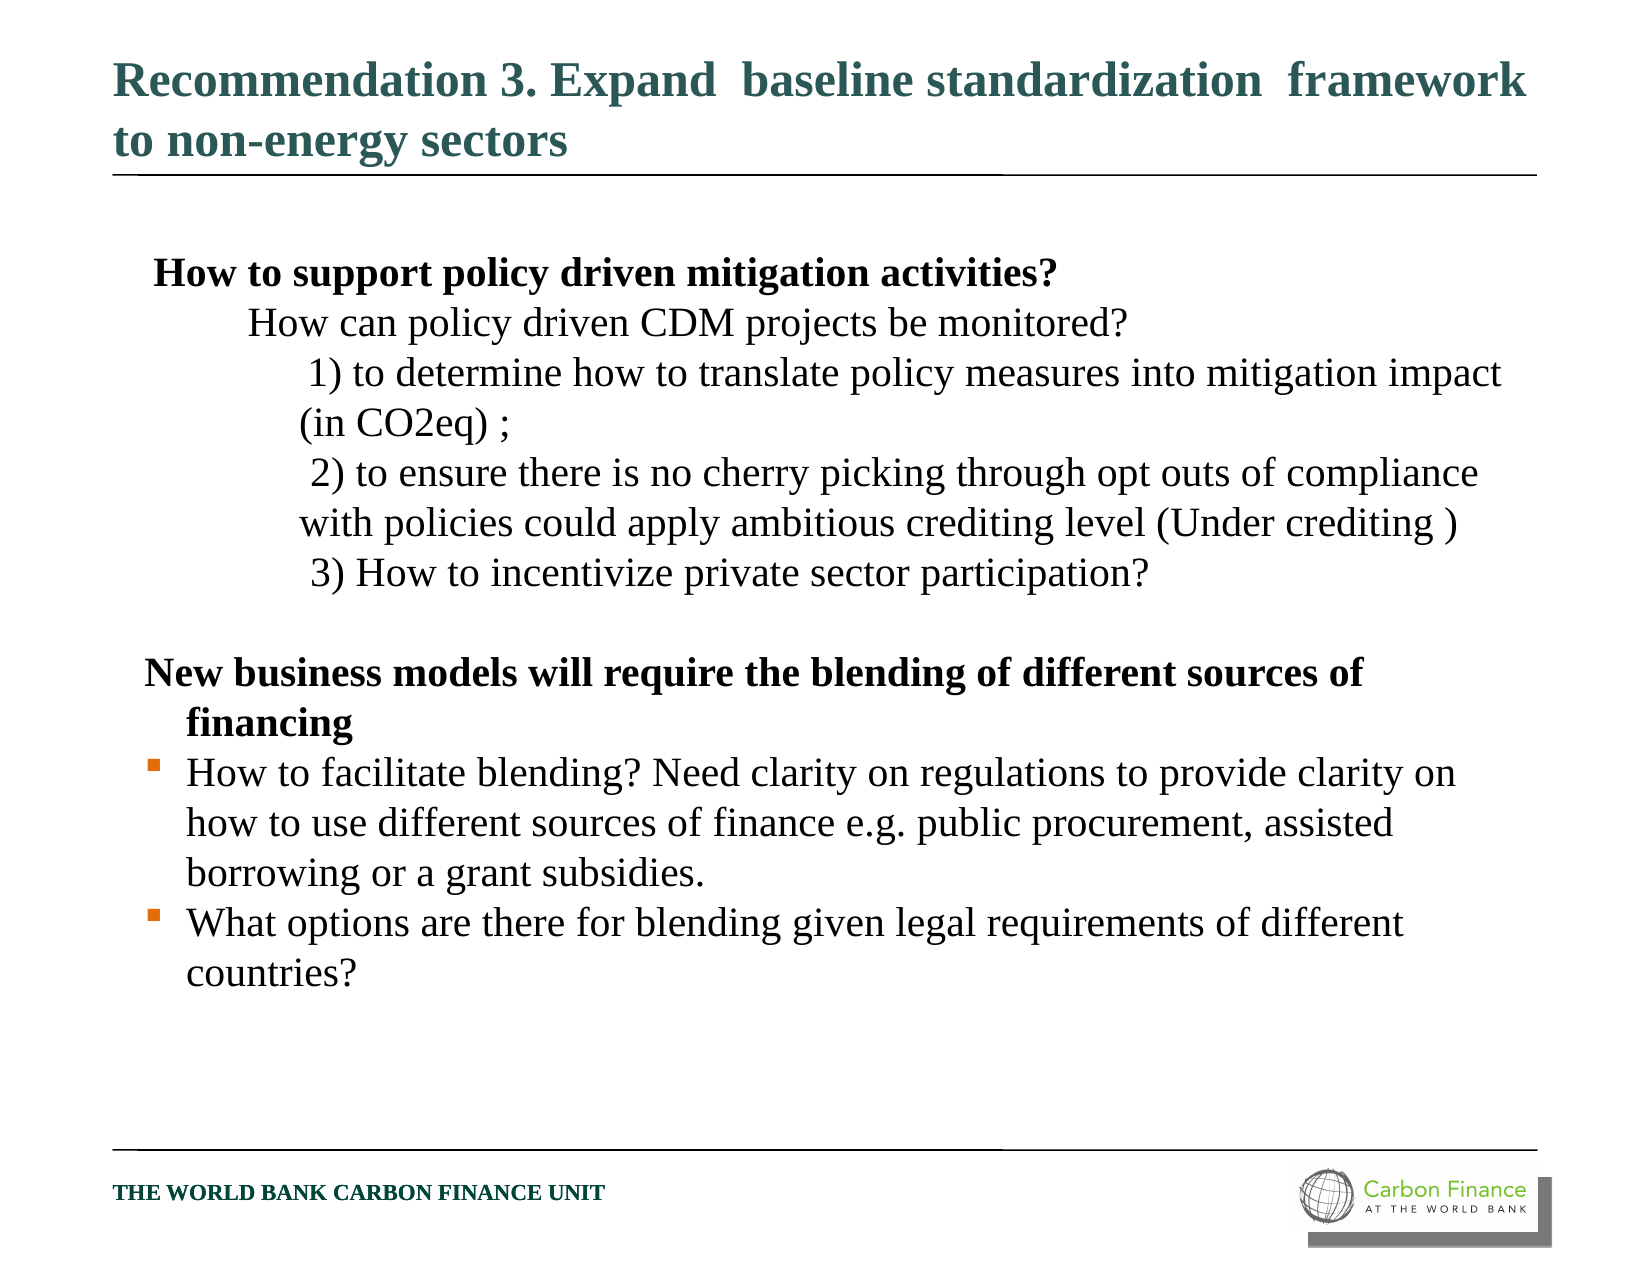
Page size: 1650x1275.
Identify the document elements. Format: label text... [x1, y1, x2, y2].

list How to support policy driven mitigation activities? How can policy driven CDM projects be monitored? 1) to determine how to translate policy measures into mitigation impact (in CO2eq) ; 2) to ensure there is no cherry picking through opt outs of compliance with policies could apply ambitious crediting level (Under crediting ) 3) How to incentivize private sector participation? New business models will require the blending of different sources of financing How to facilitate blending? Need clarity on regulations to provide clarity on how to use different sources of finance e.g. public procurement, assisted borrowing or a grant subsidies. What options are there for blending given legal requirements of different countries? [112, 187, 1538, 1013]
picture [1292, 1161, 1538, 1232]
title Recommendation 3. Expand baseline standardization framework to non-energy sectors [112, 87, 1538, 176]
